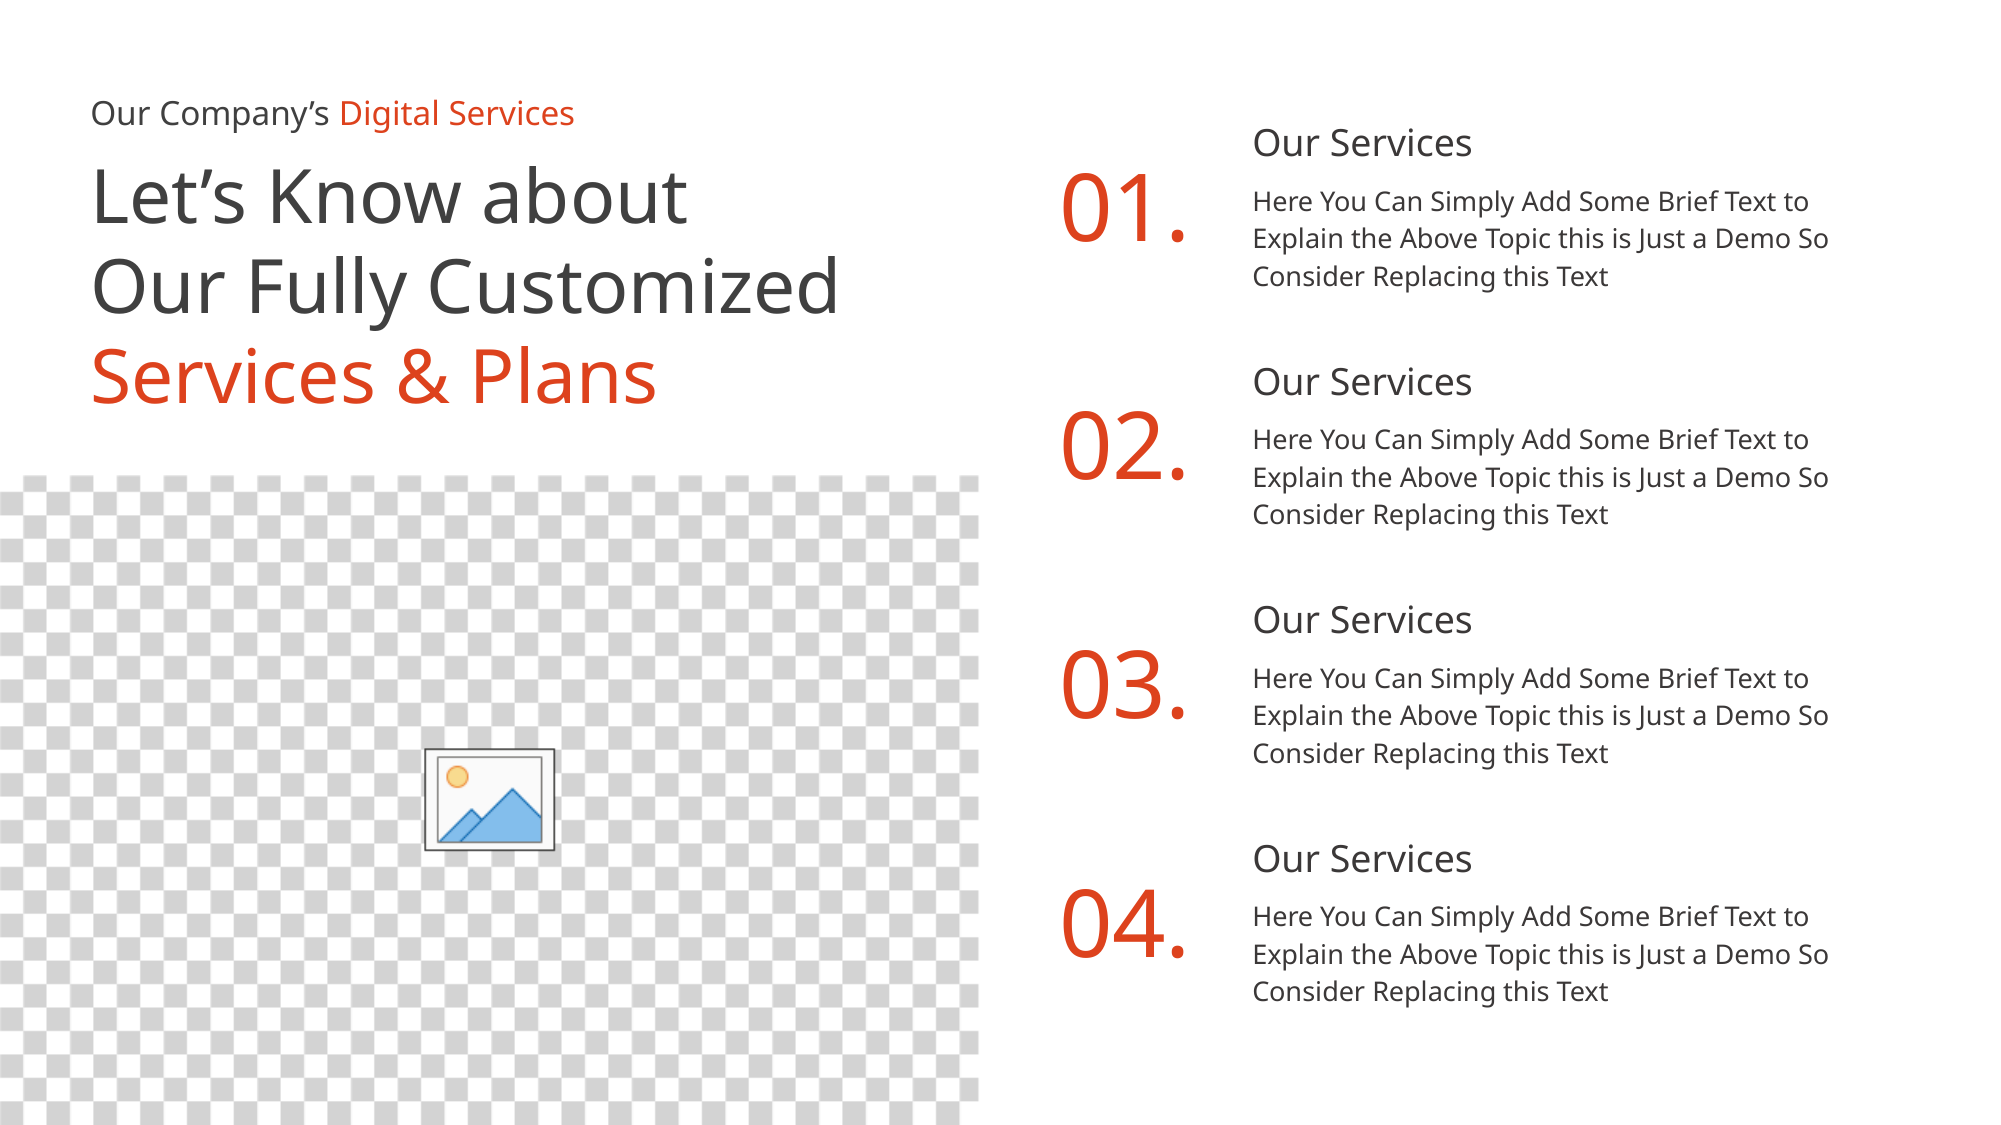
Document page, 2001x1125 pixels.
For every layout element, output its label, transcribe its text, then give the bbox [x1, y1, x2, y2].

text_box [1030, 350, 1914, 537]
text_box Our Company’s Digital Services [75, 84, 980, 140]
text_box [1030, 827, 1914, 1014]
picture [0, 475, 980, 1125]
text_box Let’s Know about Our Fully Customized Services & Plans [75, 140, 980, 426]
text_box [1030, 588, 1914, 775]
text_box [1030, 111, 1914, 298]
